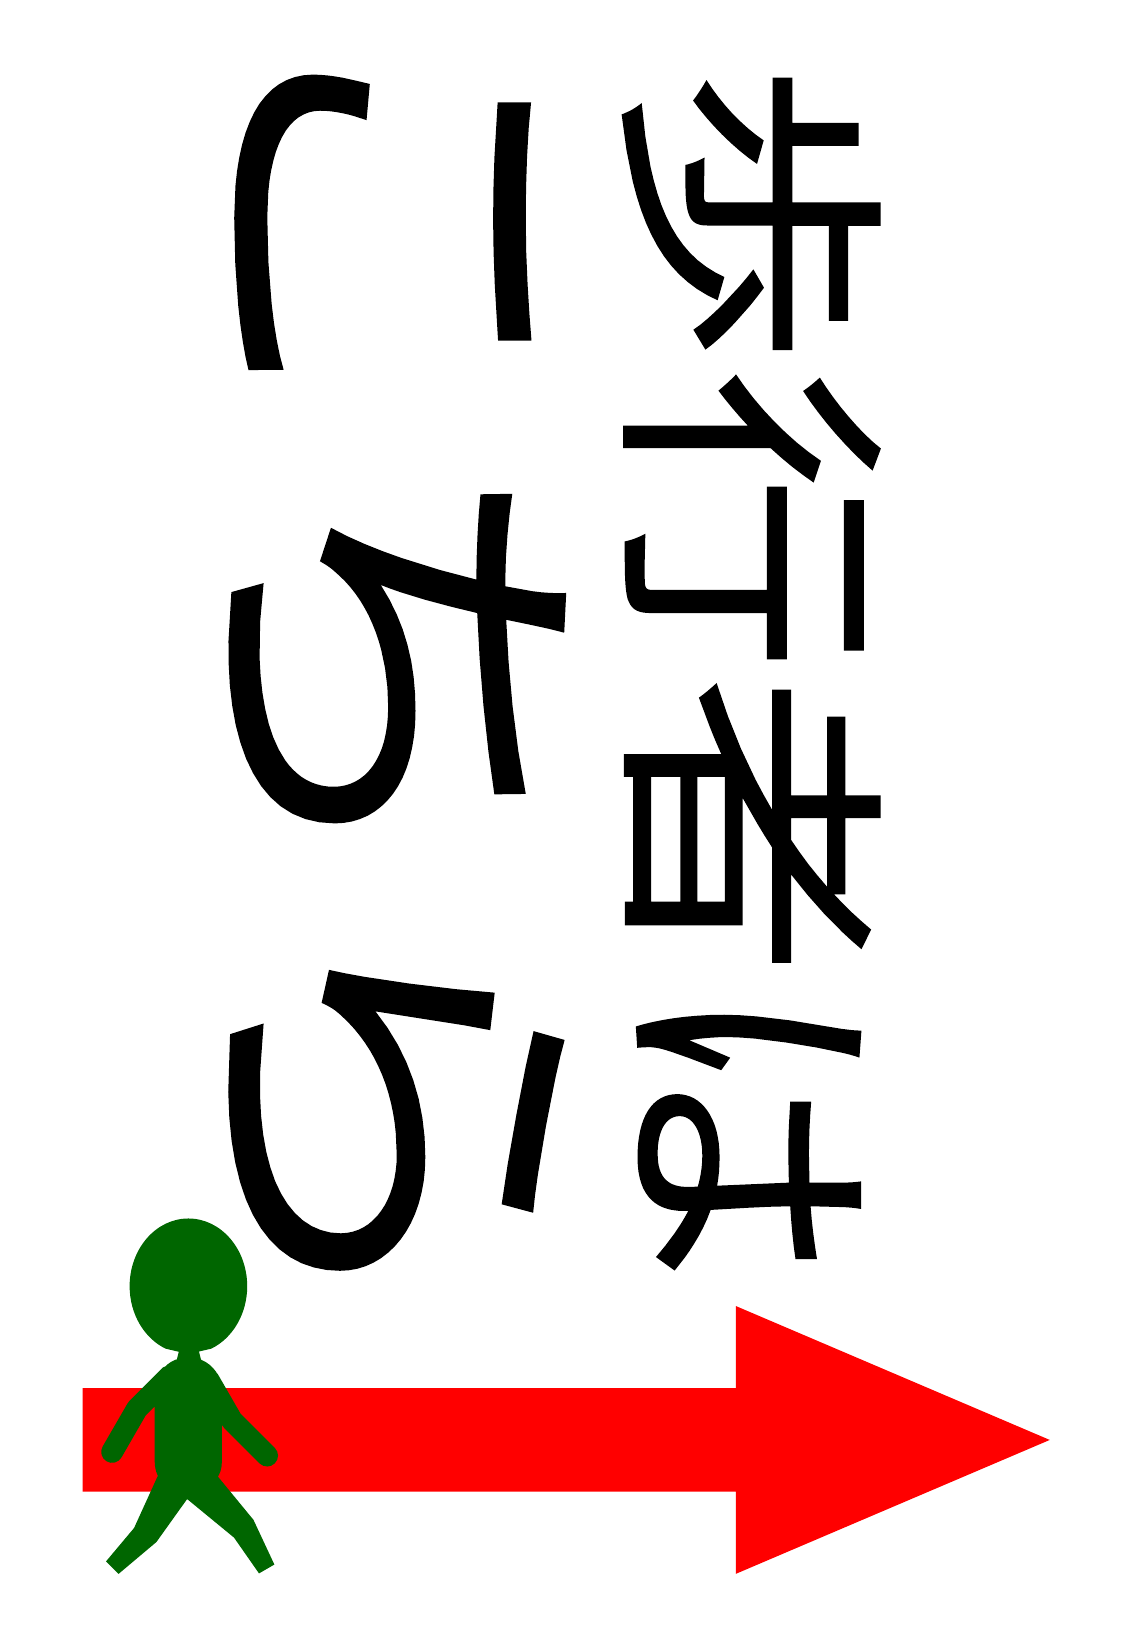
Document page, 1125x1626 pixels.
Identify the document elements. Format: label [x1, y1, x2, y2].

text_box [80, 1386, 157, 1494]
text_box [219, 1304, 1052, 1576]
text_box [101, 1218, 279, 1574]
